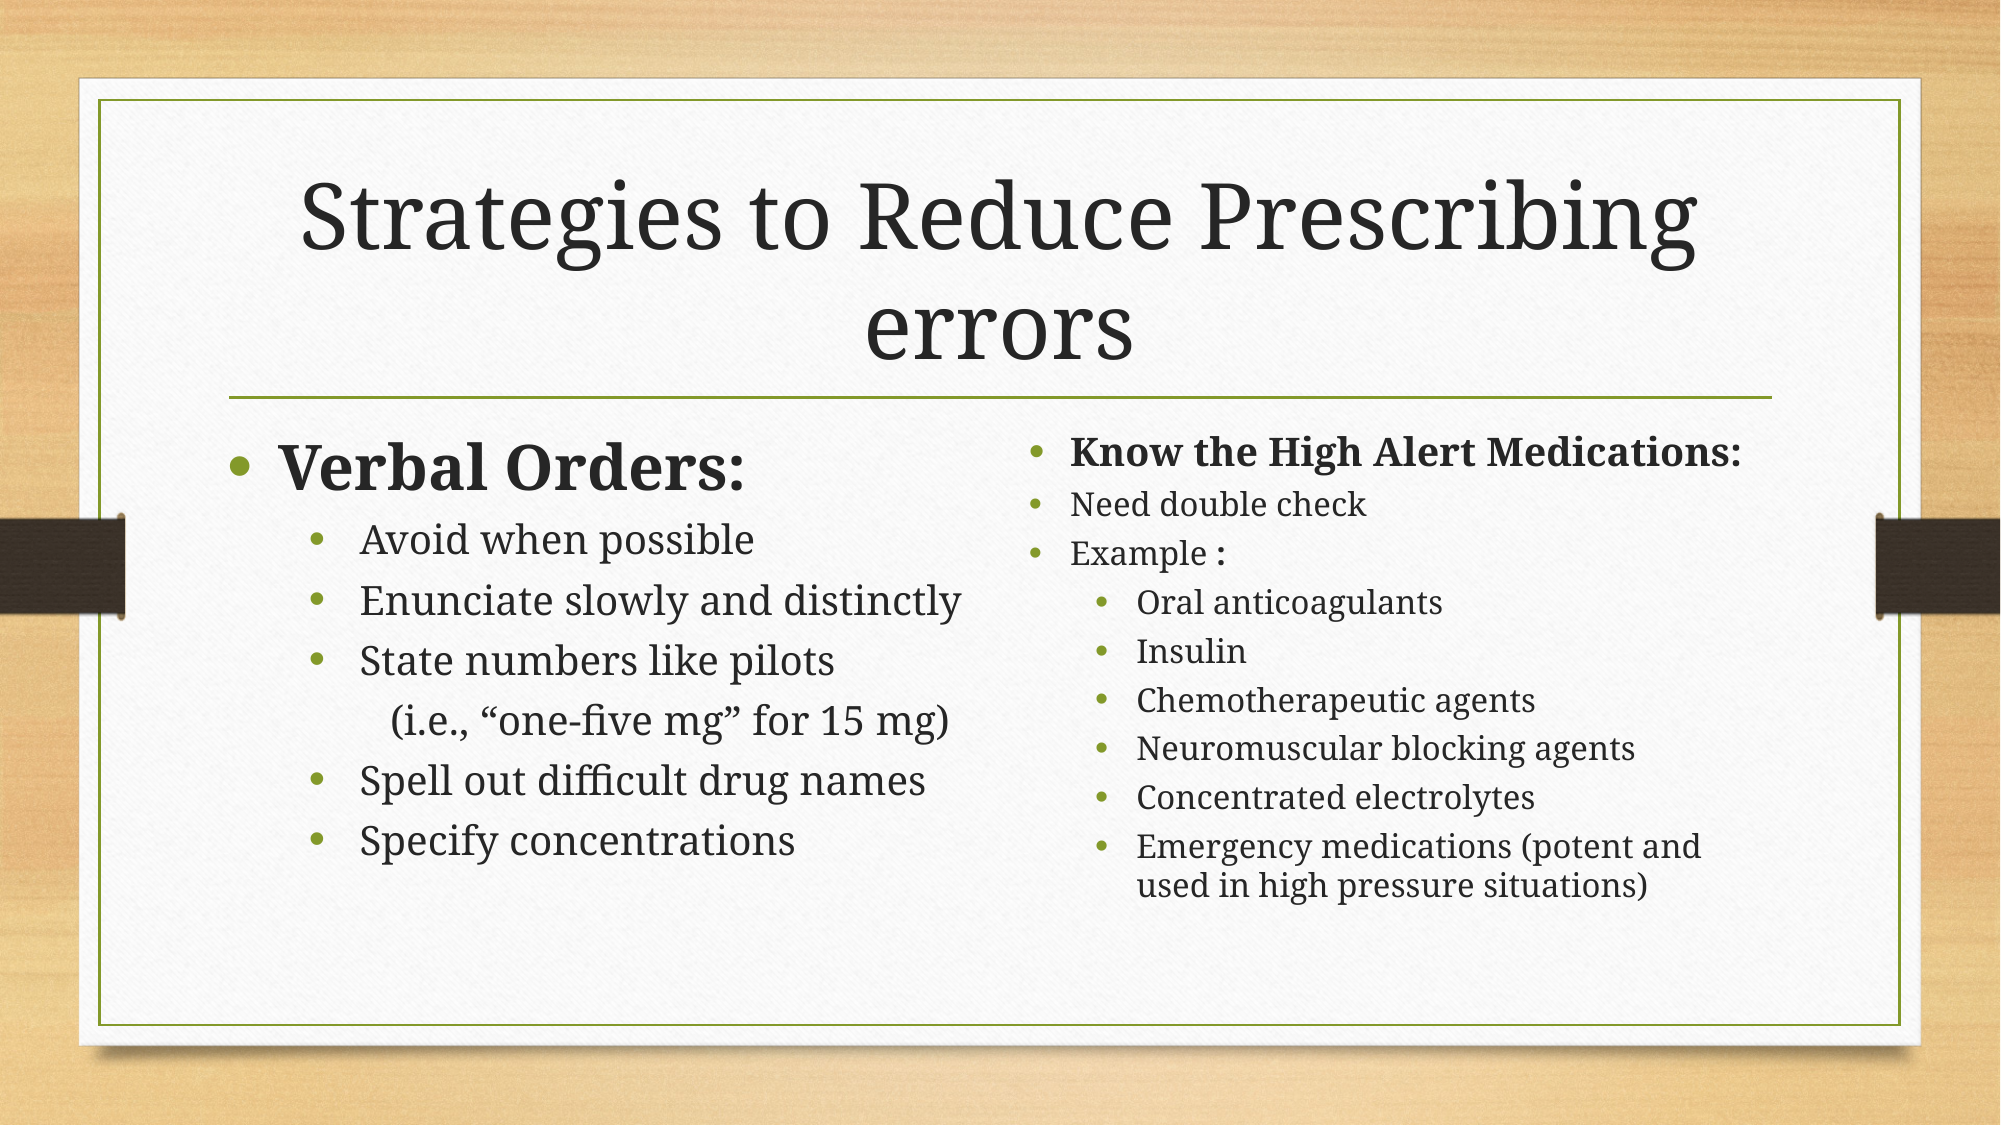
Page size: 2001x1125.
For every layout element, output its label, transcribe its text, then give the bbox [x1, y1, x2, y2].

list Know the High Alert Medications: Need double check Example : Oral anticoagulants Insulin Chemotherapeutic agents Neuromuscular blocking agents Concentrated electrolytes Emergency medications (potent and used in high pressure situations) [1013, 420, 1788, 963]
picture [0, 0, 2001, 1125]
title Strategies to Reduce Prescribing errors [212, 161, 1788, 375]
list Verbal Orders: Avoid when possible Enunciate slowly and distinctly State numbers like pilots (i.e., “one-five mg” for 15 mg) Spell out difficult drug names Specify concentrations [213, 420, 987, 963]
